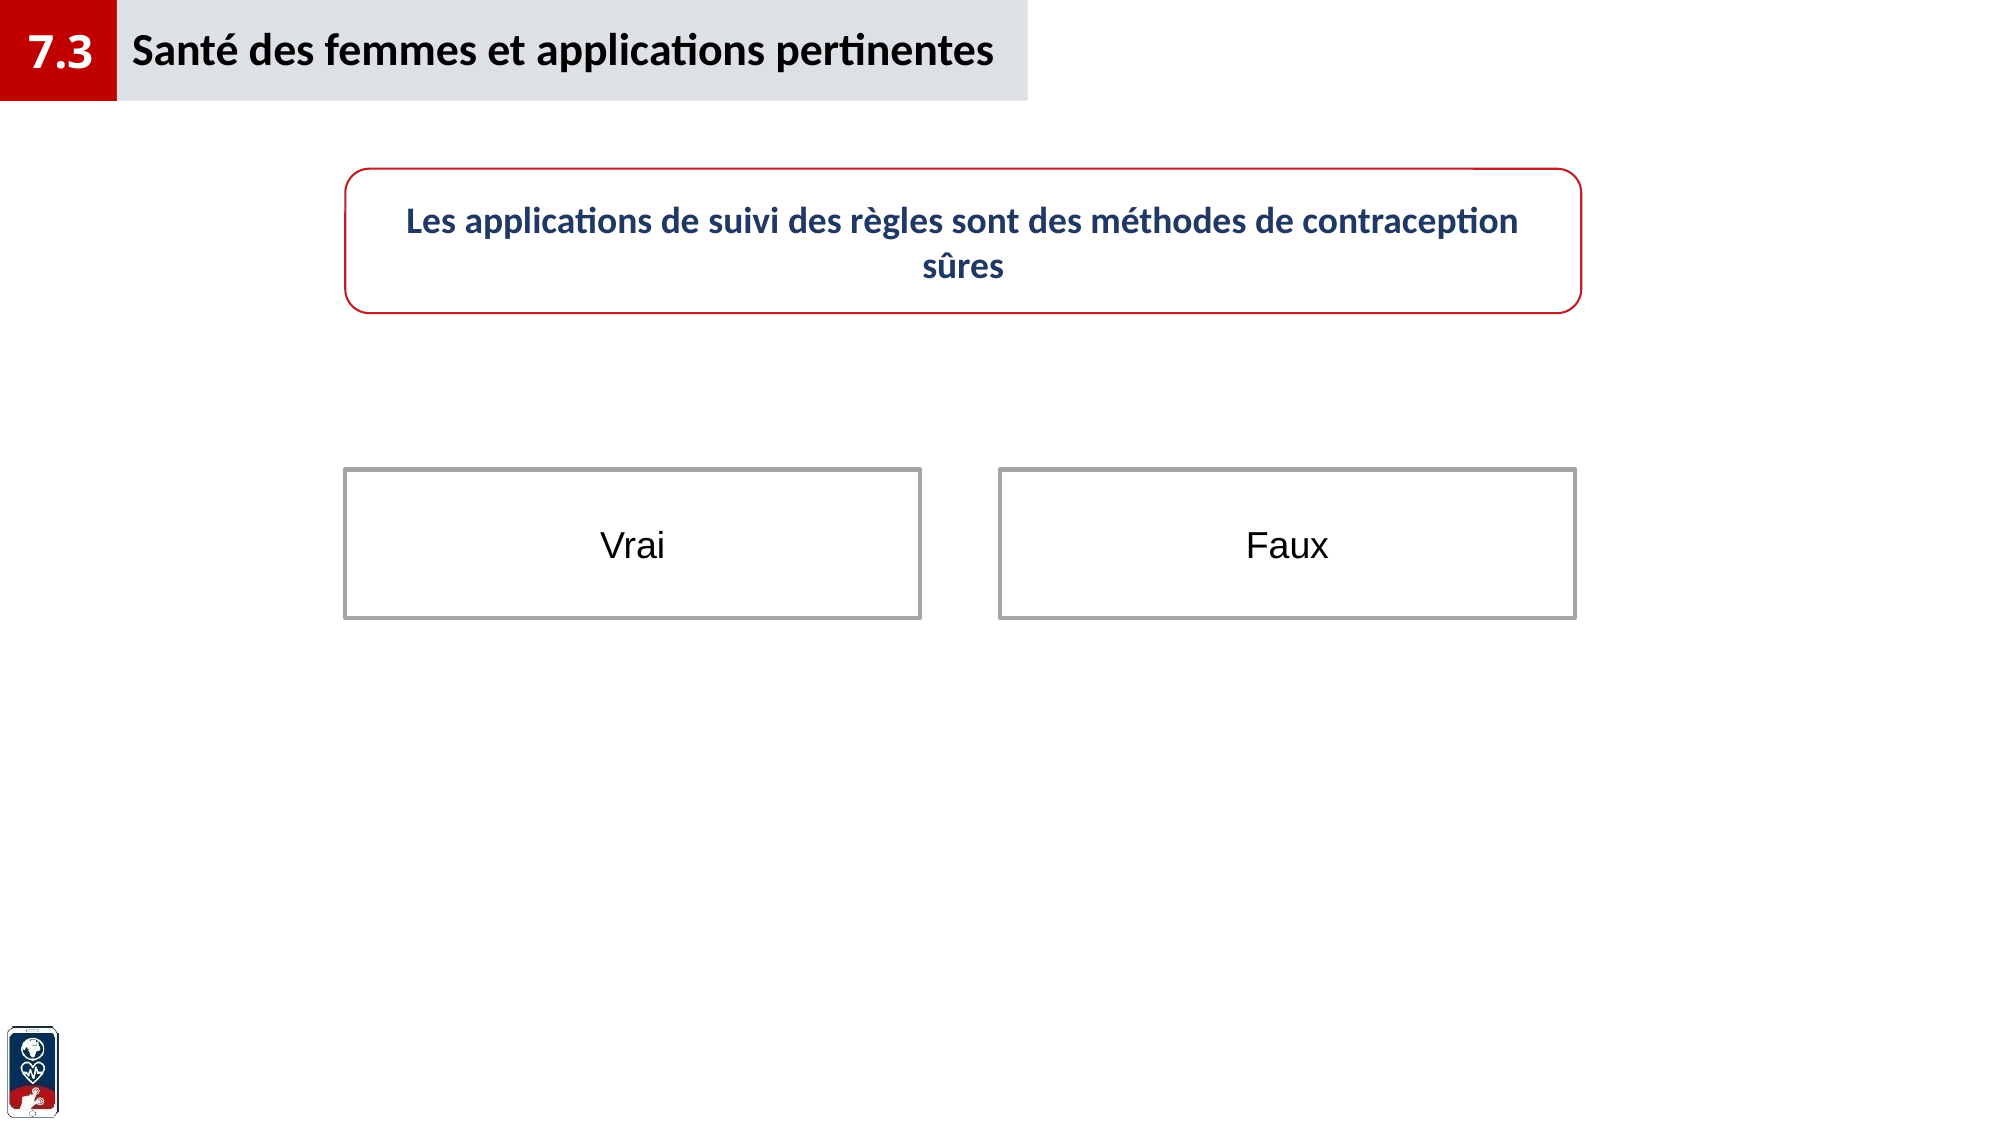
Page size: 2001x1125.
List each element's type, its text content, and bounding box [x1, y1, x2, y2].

text_box [0, 0, 116, 101]
text_box 7.3 [13, 14, 117, 86]
text_box Faux [998, 467, 1577, 620]
text_box Santé des femmes et applications pertinentes [116, 0, 1028, 101]
picture [7, 1026, 59, 1118]
text_box Vrai [343, 467, 922, 620]
text_box Les applications de suivi des règles sont des méthodes de contraception sûres [345, 168, 1582, 314]
